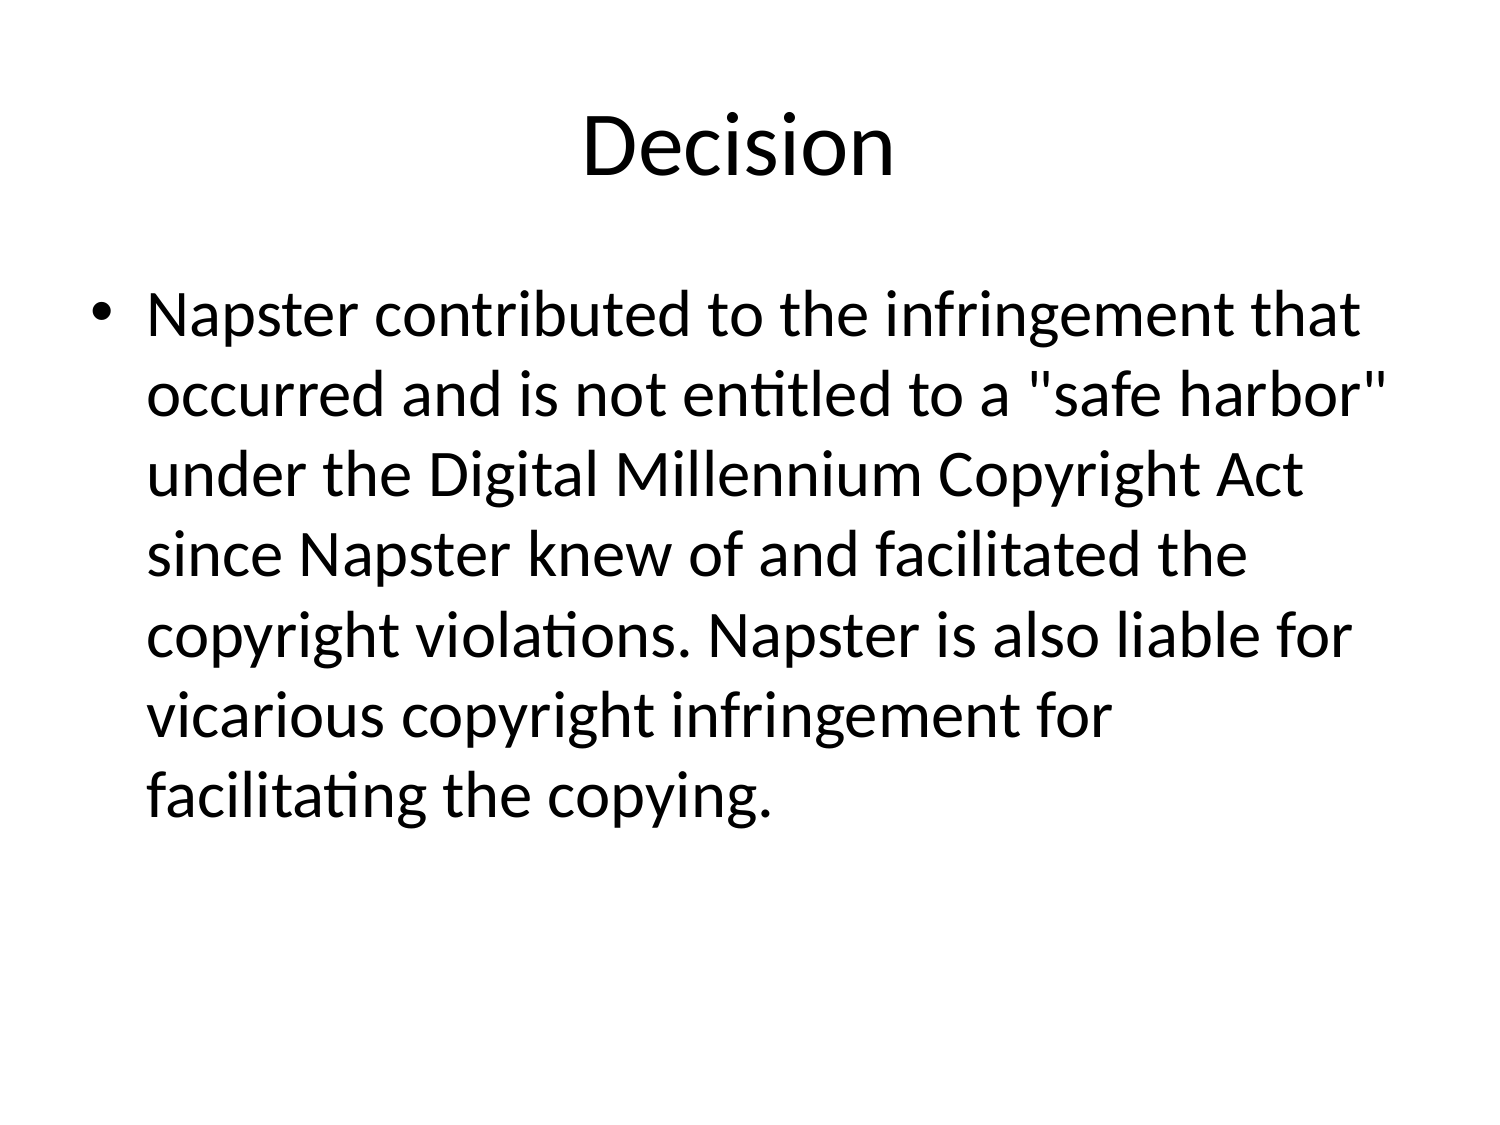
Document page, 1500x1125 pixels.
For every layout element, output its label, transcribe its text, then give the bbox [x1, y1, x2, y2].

title Decision [75, 45, 1425, 233]
list Napster contributed to the infringement that occurred and is not entitled to a "safe harbor" under the Digital Millennium Copyright Act since Napster knew of and facilitated the copyright violations. Napster is also liable for vicarious copyright infringement for facilitating the copying. [75, 262, 1425, 1005]
